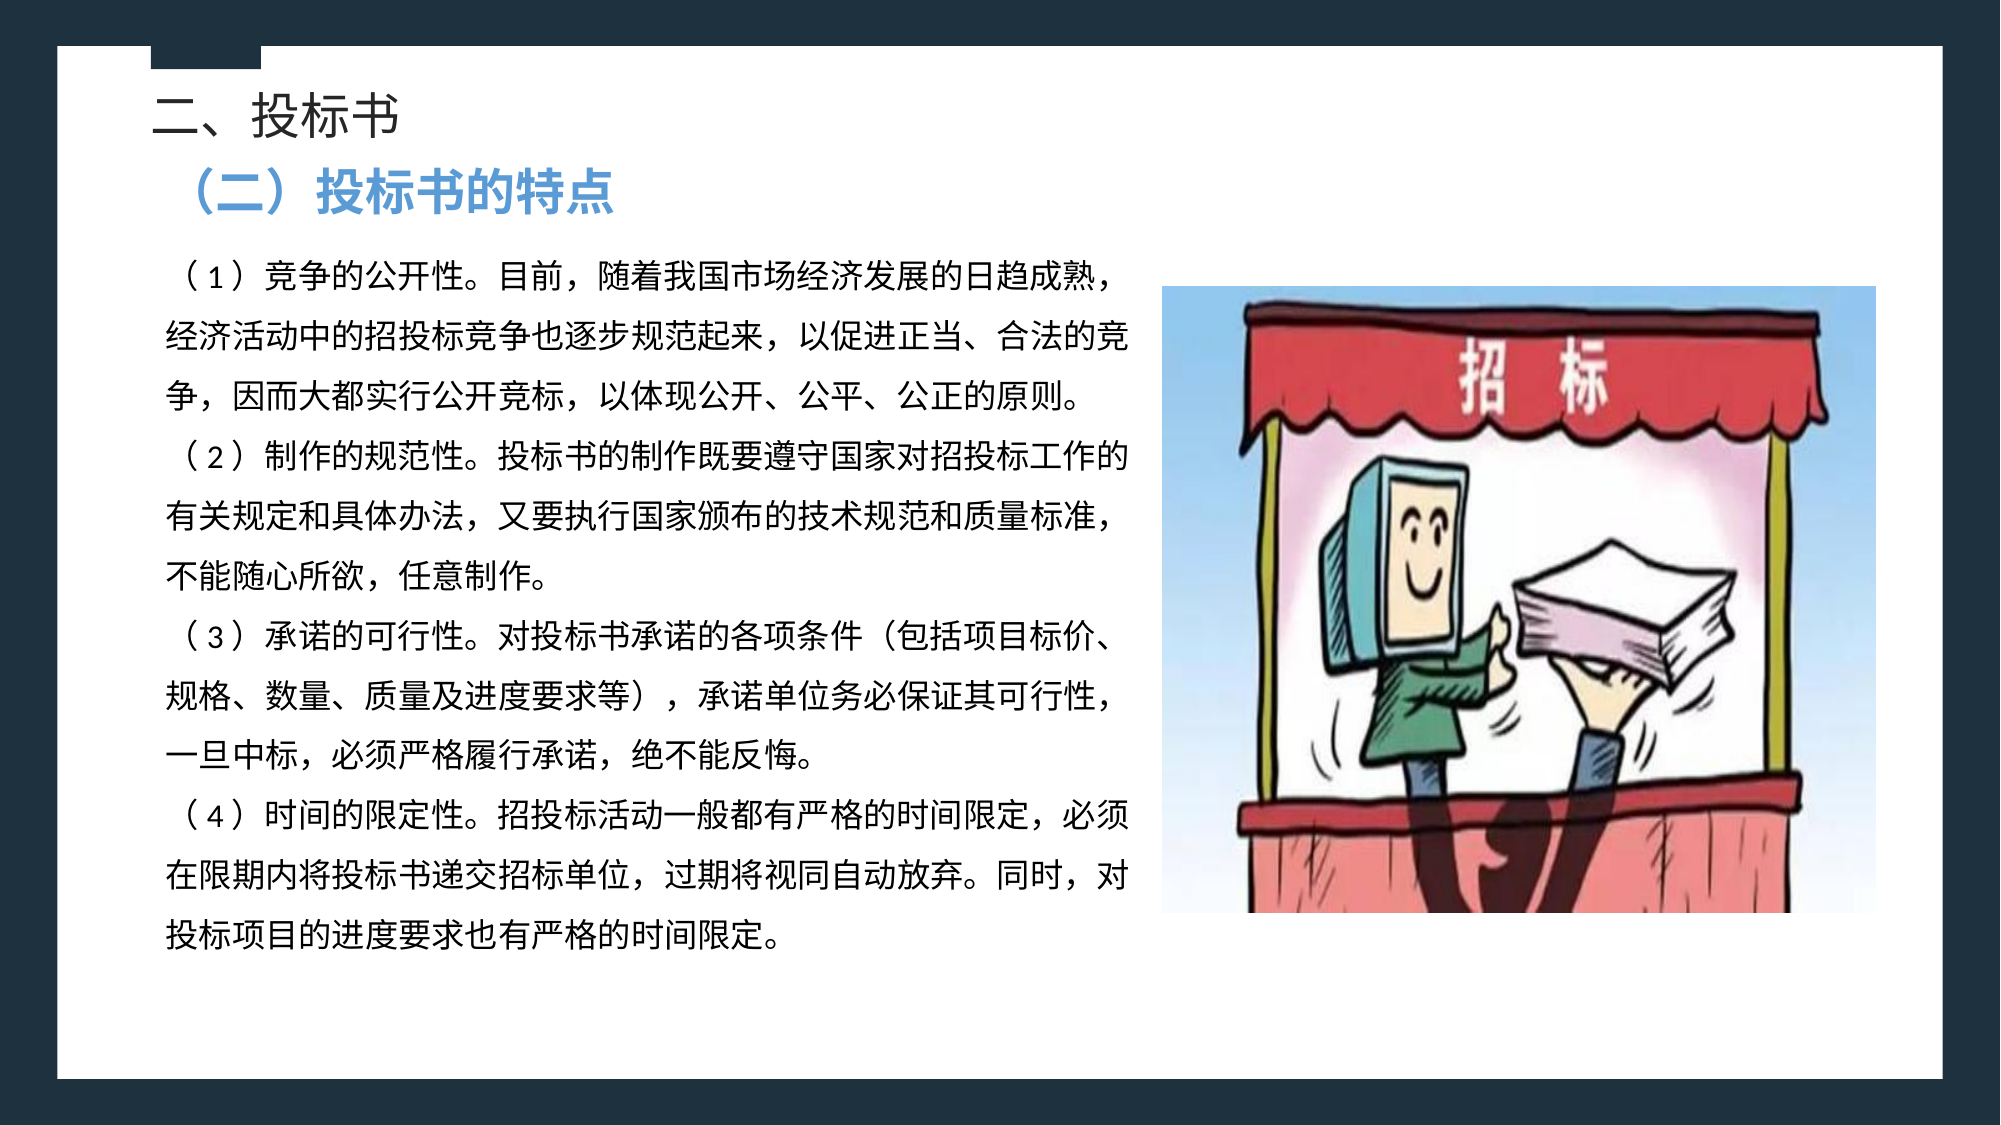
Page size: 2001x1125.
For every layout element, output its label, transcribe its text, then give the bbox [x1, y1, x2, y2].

picture [1162, 286, 1876, 913]
text_box 二、投标书 [150, 77, 820, 152]
text_box （1）竞争的公开性。目前，随着我国市场经济发展的日趋成熟，经济活动中的招投标竞争也逐步规范起来，以促进正当、合法的竞争，因而大都实行公开竞标，以体现公开、公平、公正的原则。 （2）制作的规范性。投标书的制作既要遵守国家对招投标工作的有关规定和具体办法，又要执行国家颁布的技术规范和质量标准，不能随心所欲，任意制作。 （3）承诺的可行性。对投标书承诺的各项条件（包括项目标价、规格、数量、质量及进度要求等），承诺单位务必保证其可行性，一旦中标，必须严格履行承诺，绝不能反悔。 （4）时间的限定性。招投标活动一般都有严格的时间限定，必须在限期内将投标书递交招标单位，过期将视同自动放弃。同时，对投标项目的进度要求也有严格的时间限定。 [150, 228, 1147, 962]
text_box （二）投标书的特点 [150, 152, 870, 228]
